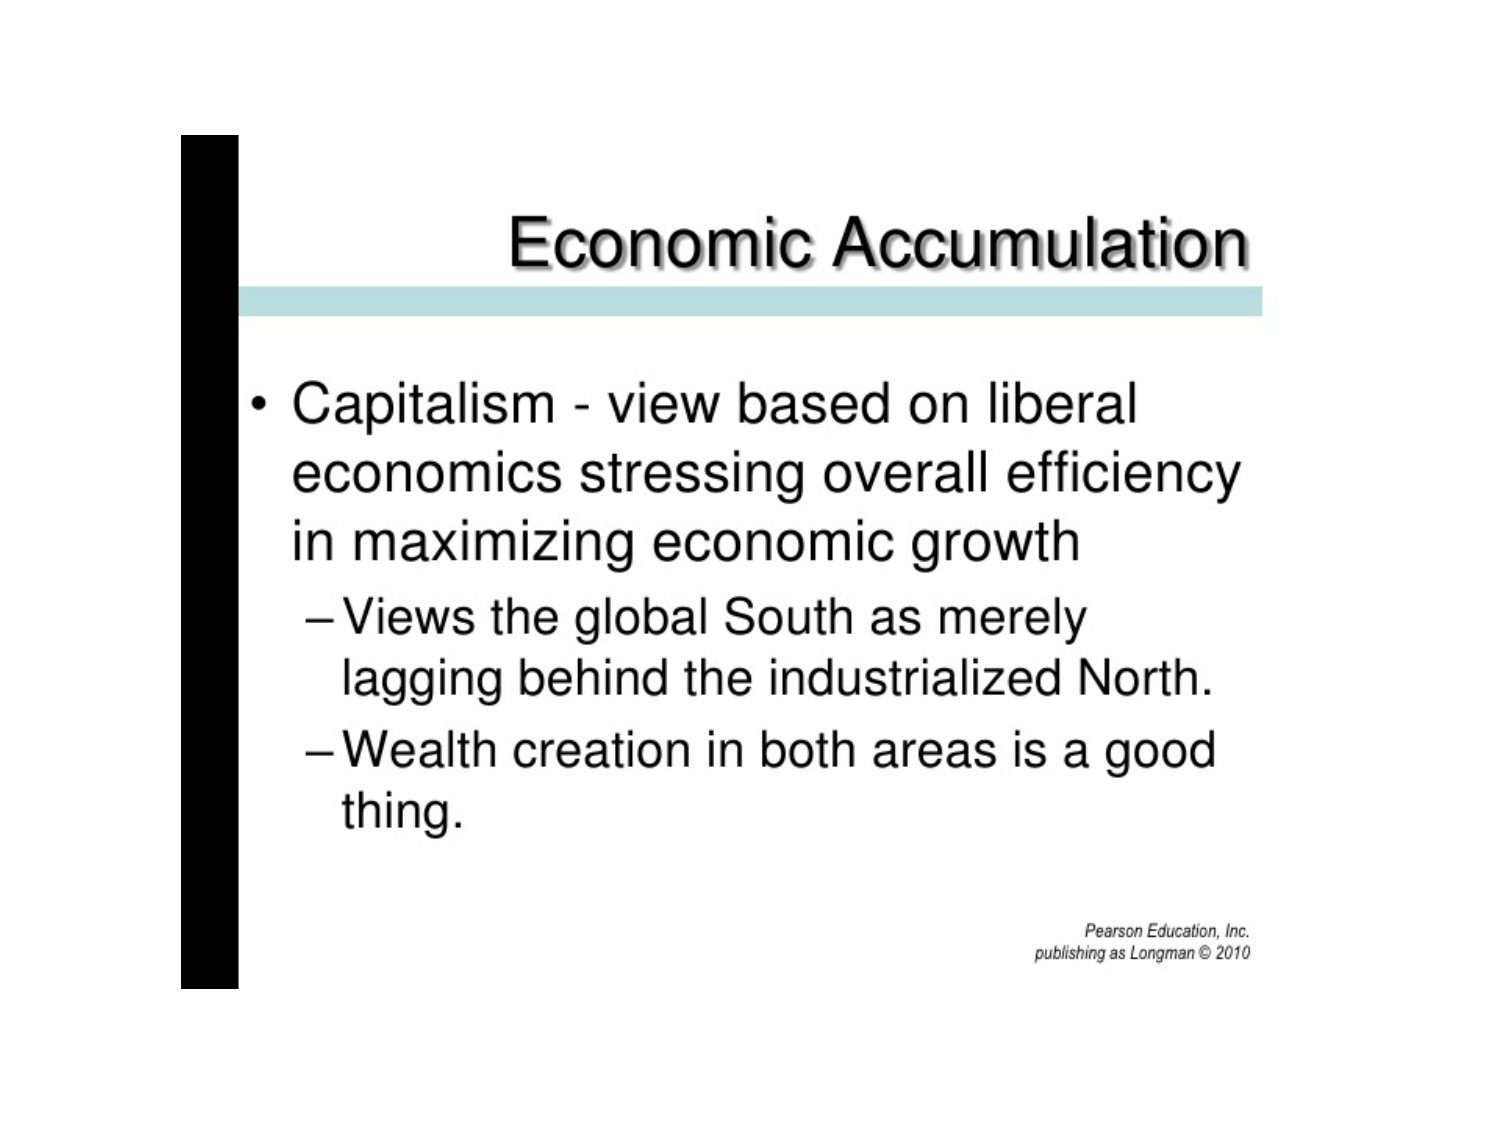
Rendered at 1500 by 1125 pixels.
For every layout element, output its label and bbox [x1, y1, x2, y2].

picture [180, 135, 1319, 990]
